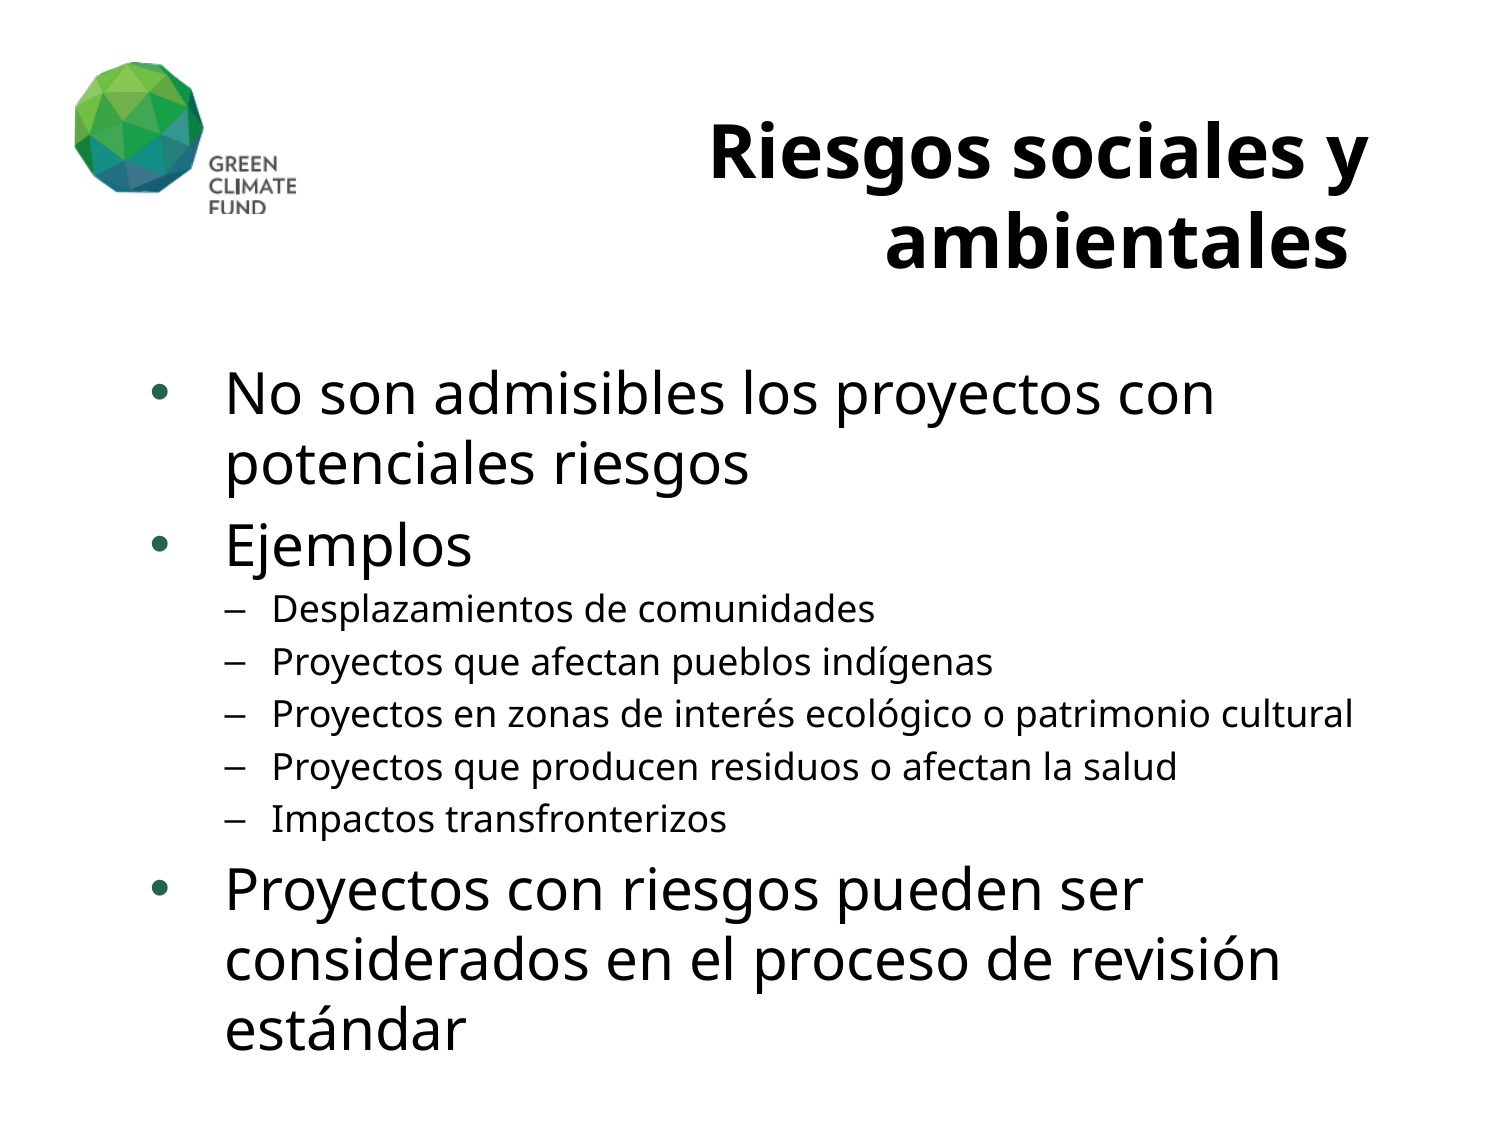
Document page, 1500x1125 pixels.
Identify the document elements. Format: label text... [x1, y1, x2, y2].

list No son admisibles los proyectos con potenciales riesgos Ejemplos Desplazamientos de comunidades Proyectos que afectan pueblos indígenas Proyectos en zonas de interés ecológico o patrimonio cultural Proyectos que producen residuos o afectan la salud Impactos transfronterizos Proyectos con riesgos pueden ser considerados en el proceso de revisión estándar [134, 348, 1393, 997]
title Riesgos sociales y ambientales [294, 96, 1385, 190]
